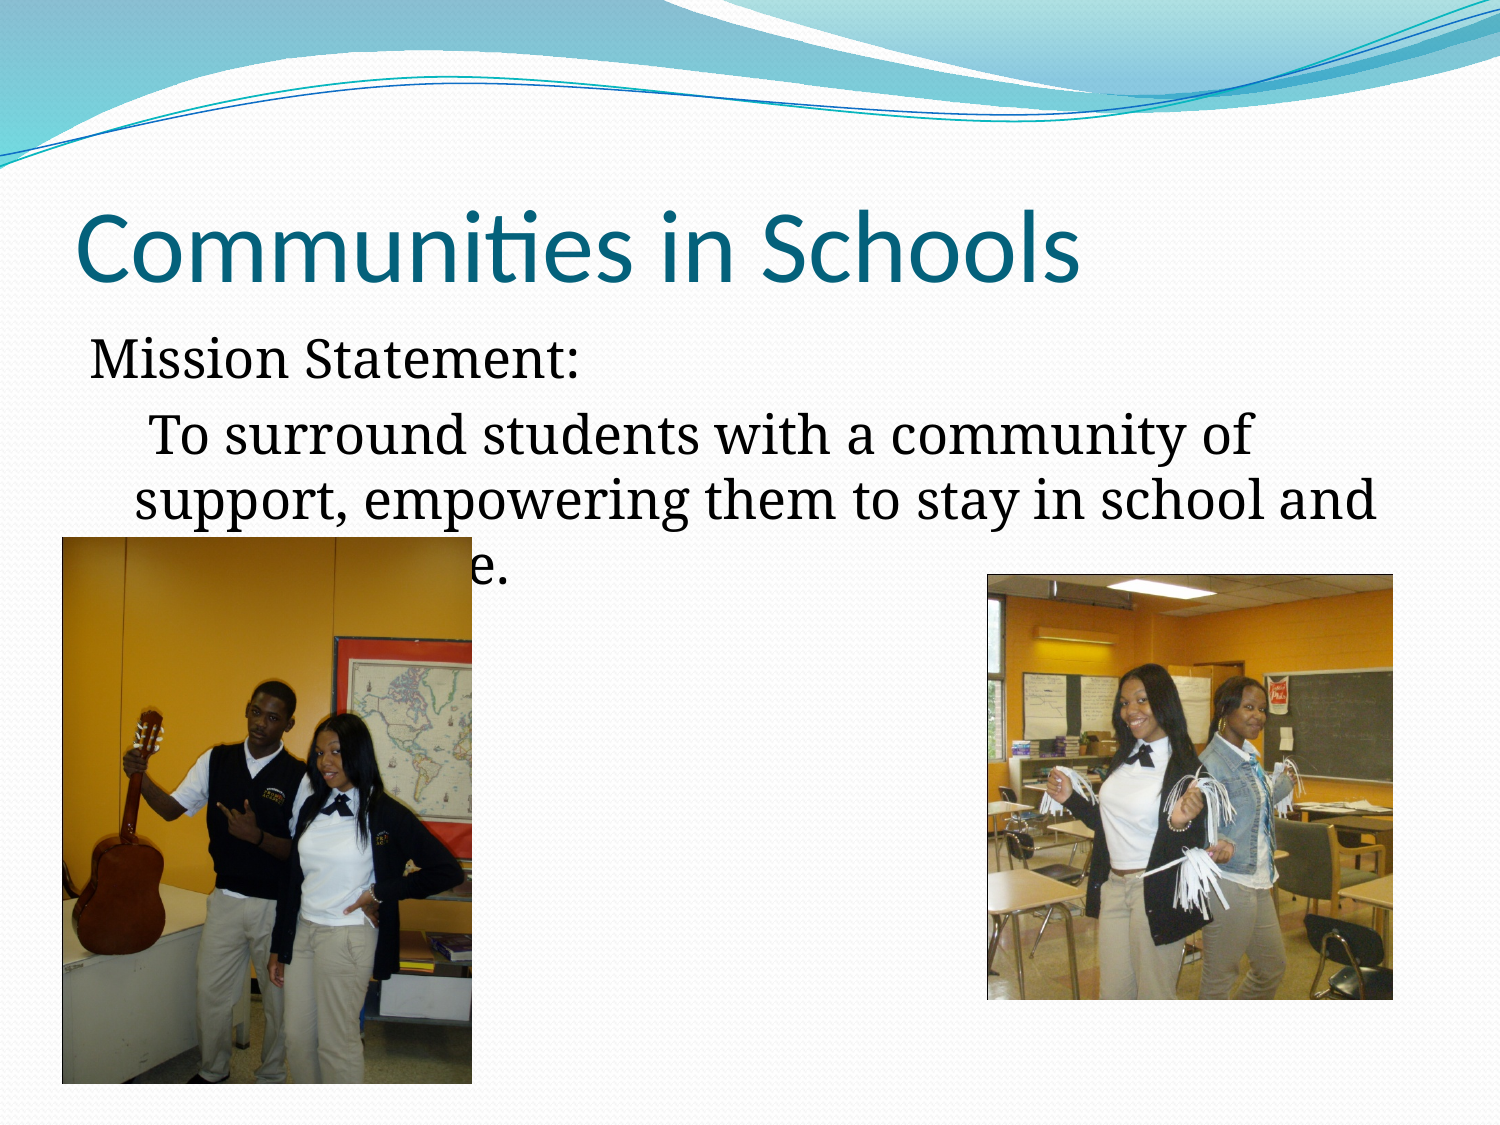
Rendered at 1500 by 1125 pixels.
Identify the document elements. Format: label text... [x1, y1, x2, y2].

picture [62, 537, 472, 1084]
picture [987, 574, 1394, 1001]
list Mission Statement: To surround students with a community of support, empowering them to stay in school and achieve in life. [75, 317, 1425, 1038]
title Communities in Schools [75, 115, 1425, 303]
